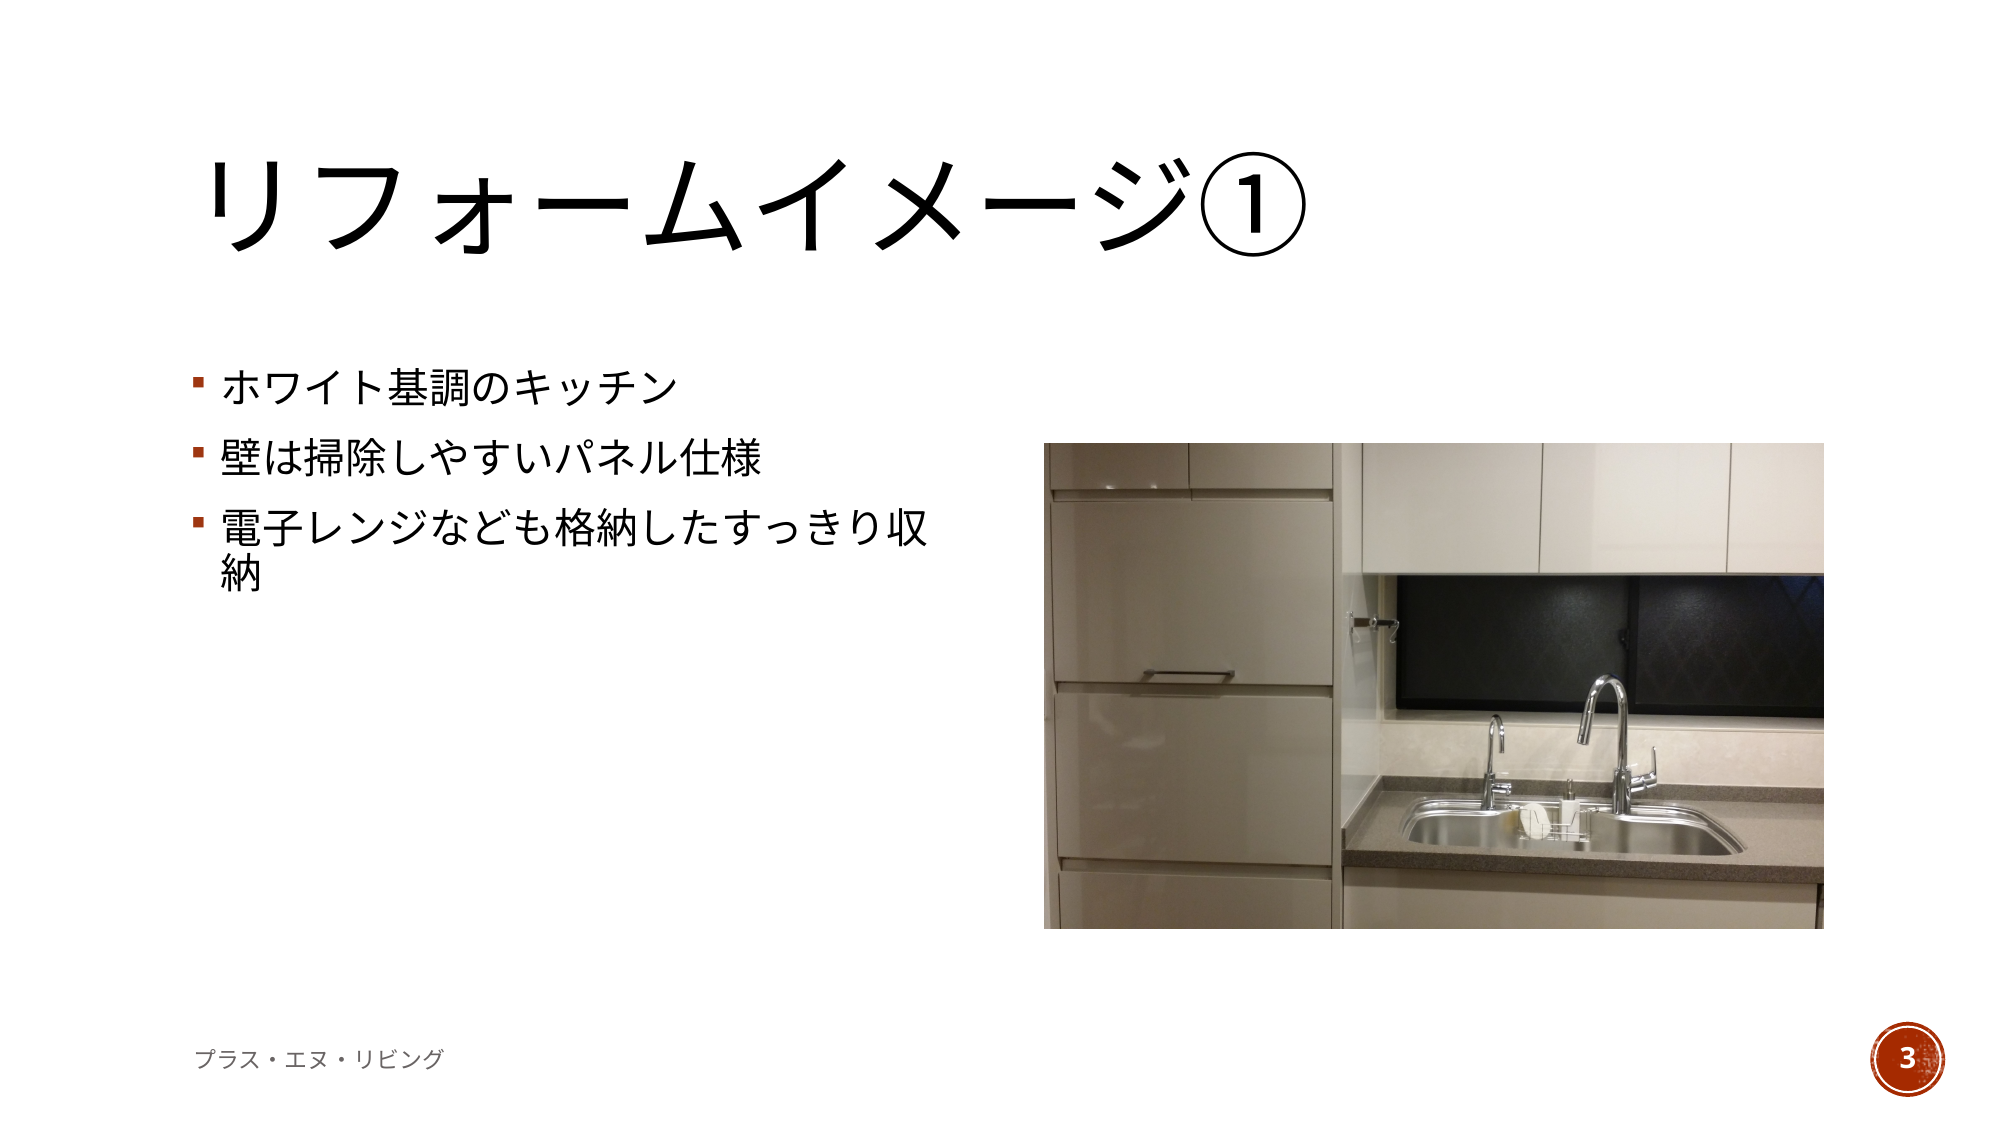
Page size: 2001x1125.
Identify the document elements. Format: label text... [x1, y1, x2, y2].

list ホワイト基調のキッチン 壁は掃除しやすいパネル仕様 電子レンジなども格納したすっきり収納 [175, 360, 956, 1013]
slide_number 3 [1855, 1028, 1961, 1089]
title リフォームイメージ① [175, 79, 1826, 344]
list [1047, 447, 1823, 927]
footer プラス・エヌ・リビング [178, 1028, 1217, 1089]
